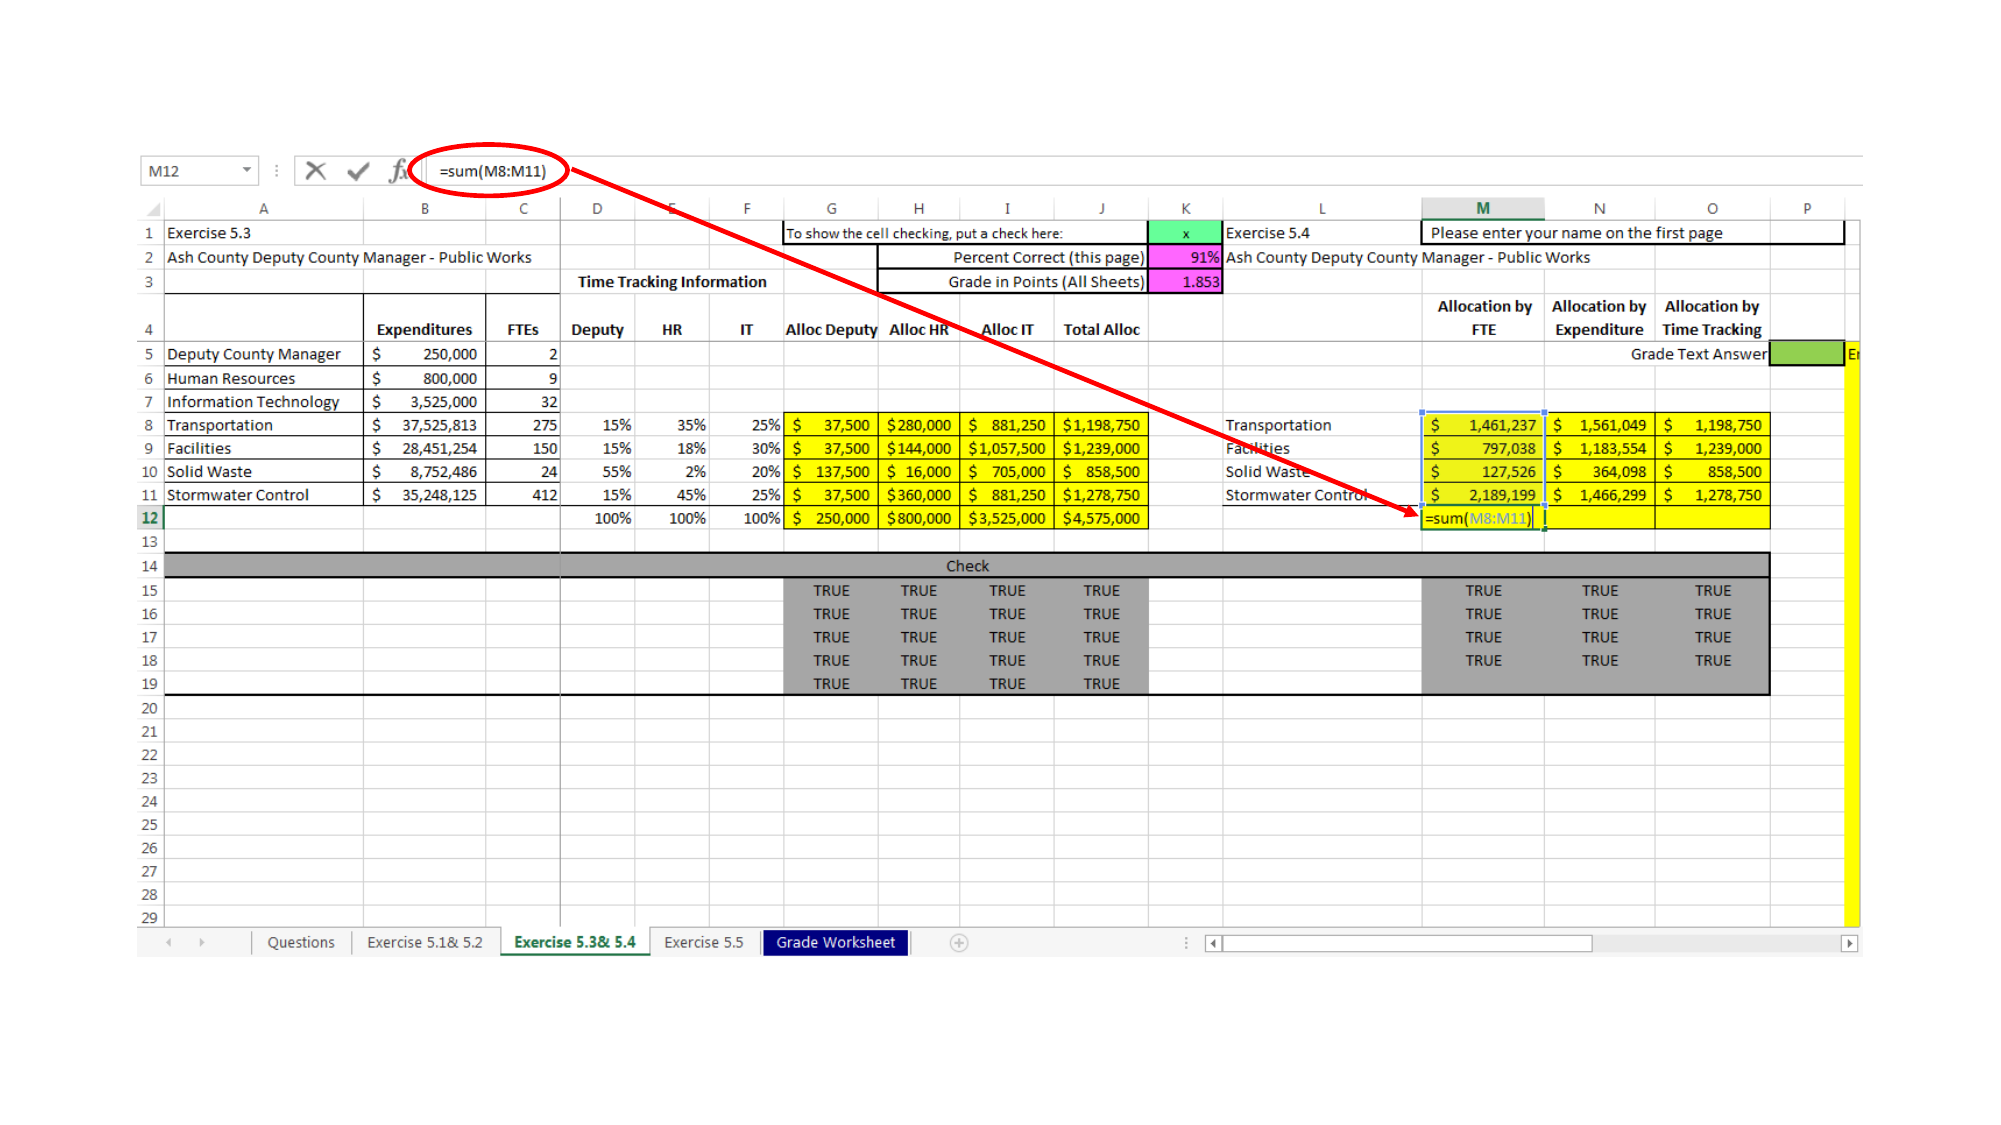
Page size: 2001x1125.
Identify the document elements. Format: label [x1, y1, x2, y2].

text_box [571, 168, 1419, 517]
list [137, 144, 1863, 957]
